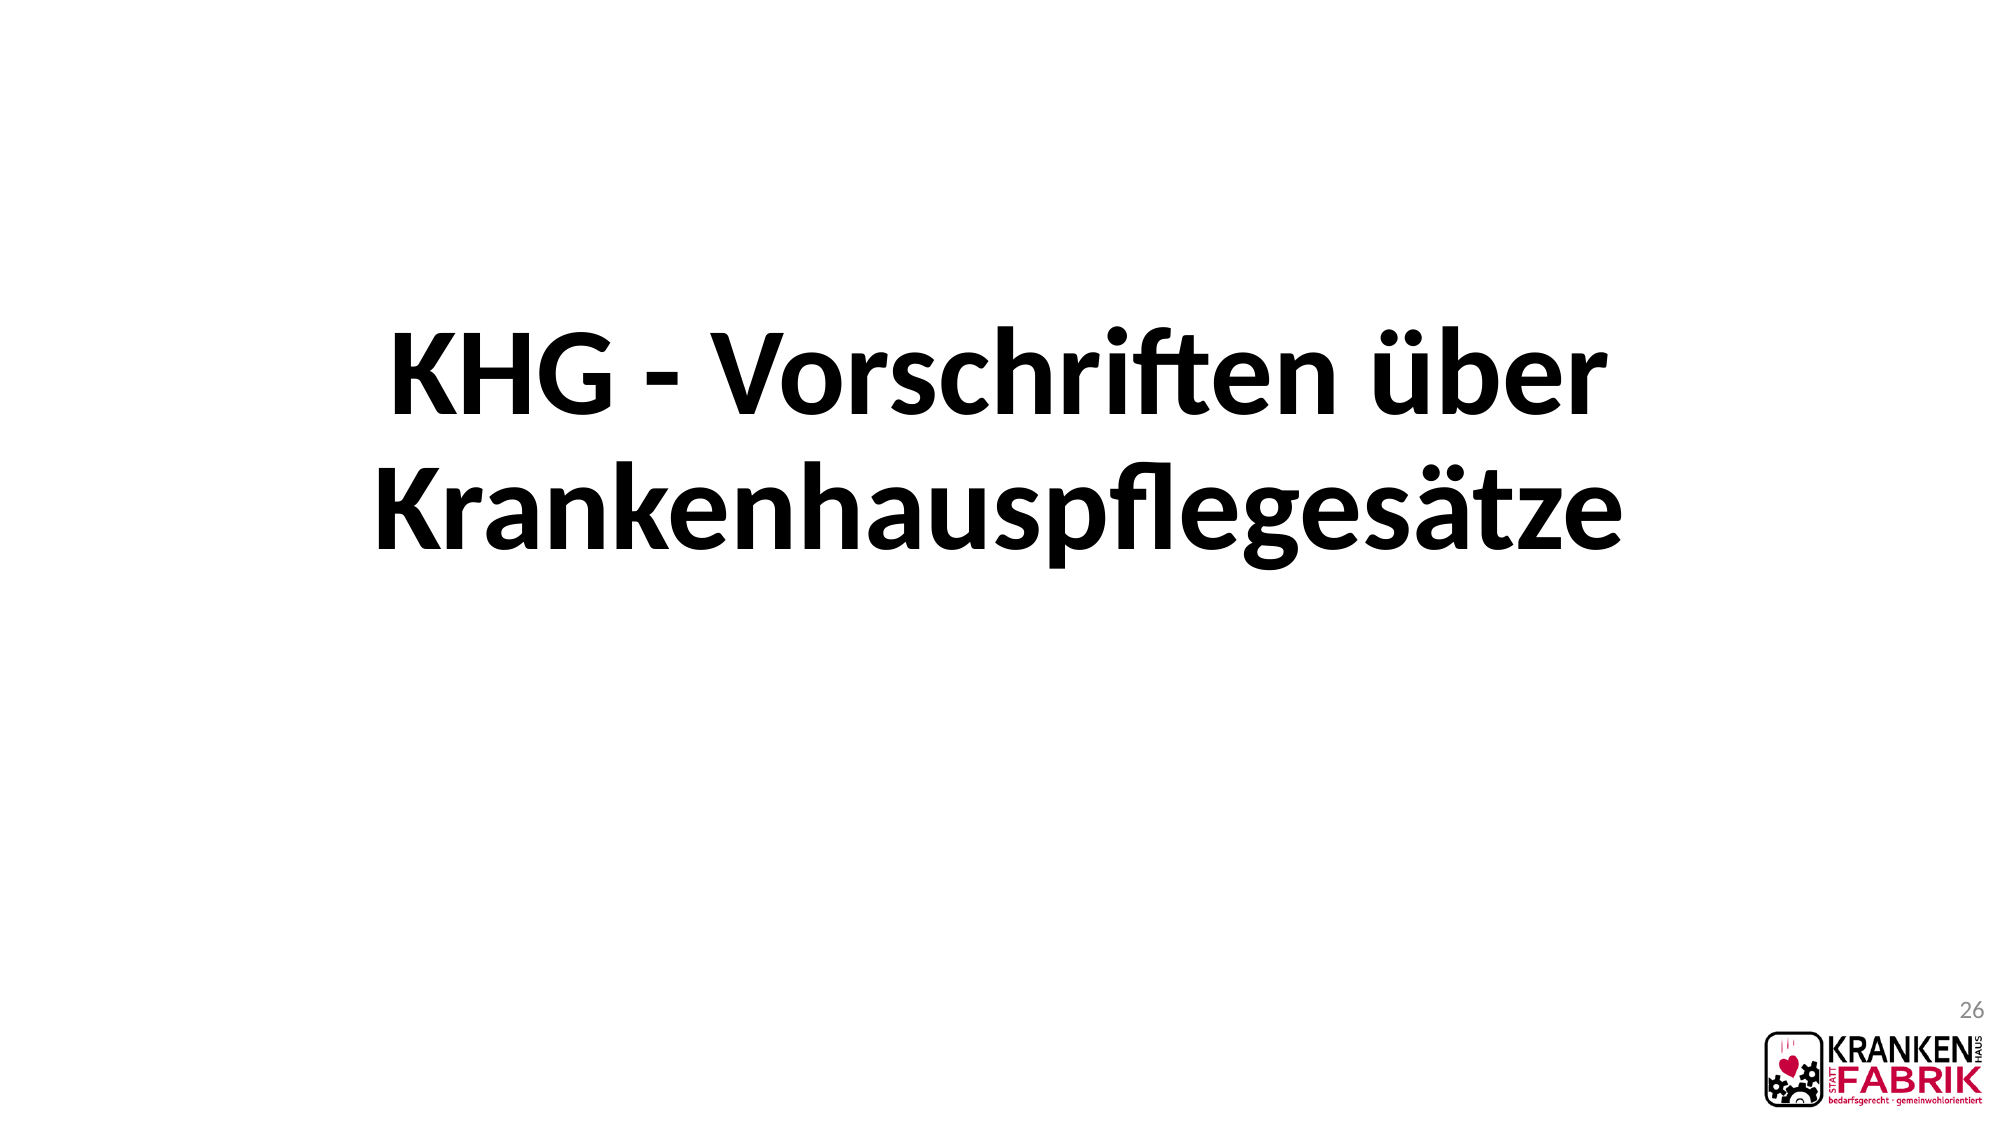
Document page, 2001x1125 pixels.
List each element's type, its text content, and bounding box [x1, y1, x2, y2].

picture [1746, 1039, 2000, 1125]
slide_number 26 [1550, 979, 2000, 1039]
list KHG - Vorschriften über Krankenhauspflegesätze [137, 299, 1863, 1014]
